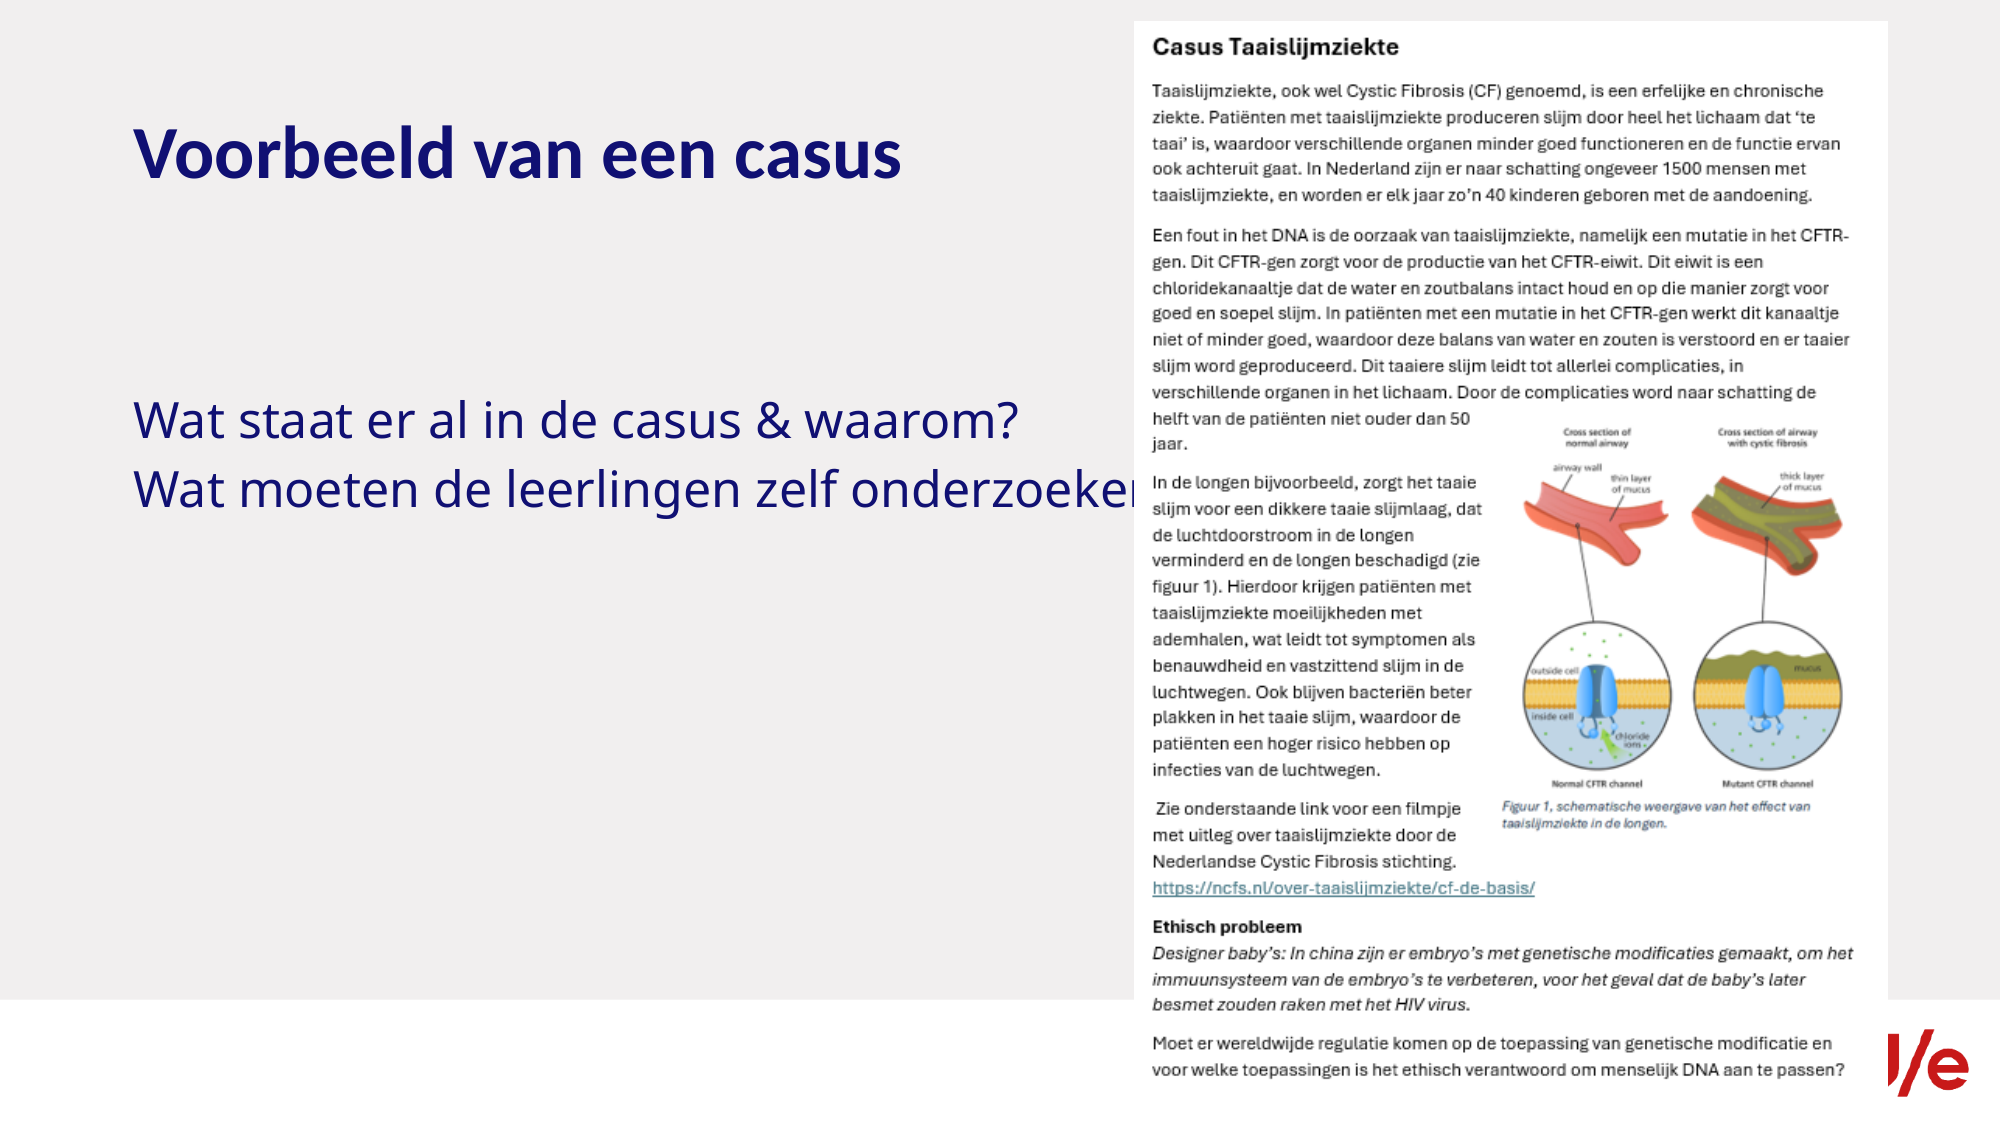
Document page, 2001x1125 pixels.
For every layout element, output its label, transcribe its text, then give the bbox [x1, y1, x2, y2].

text_box Wat staat er al in de casus & waarom? Wat moeten de leerlingen zelf onderzoeken? [133, 291, 1134, 665]
title Voorbeeld van een casus [133, 119, 1134, 206]
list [1134, 21, 1888, 1104]
picture [1782, 1012, 1985, 1113]
